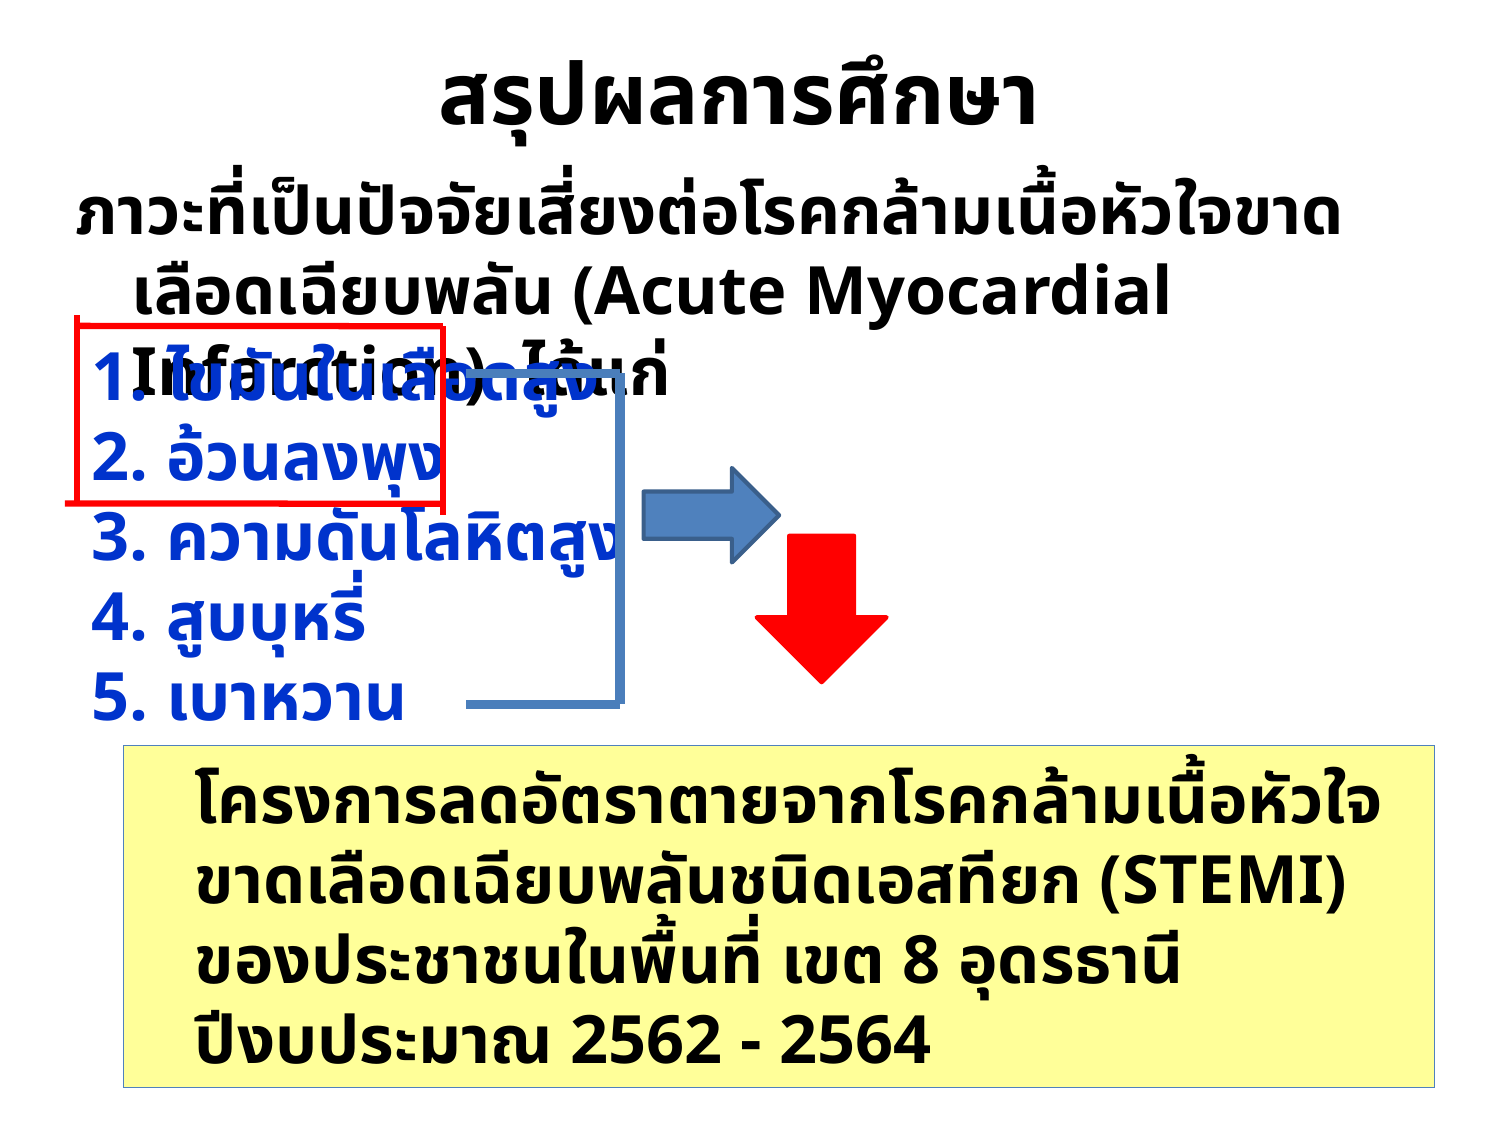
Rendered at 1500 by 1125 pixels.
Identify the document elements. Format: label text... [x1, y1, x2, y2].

text_box 1. ไขมันในเลือดสูง 2. อ้วนลงพุง 3. ความดันโลหิตสูง 4. สูบบุหรี่ 5. เบาหวาน [76, 326, 1125, 741]
text_box [754, 533, 889, 685]
text_box [641, 466, 782, 565]
list ภาวะที่เป็นปัจจัยเสี่ยงต่อโรคกล้ามเนื้อหัวใจขาดเลือดเฉียบพลัน (Acute Myocardial Infarction) ได้แก่ [60, 160, 1445, 784]
text_box โครงการลดอัตราตายจากโรคกล้ามเนื้อหัวใจขาดเลือดเฉียบพลันชนิดเอสทียก (STEMI) ของประชาชนในพื้นที่ เขต 8 อุดรธานี ปีงบประมาณ 2562 - 2564 [123, 745, 1435, 1088]
title สรุปผลการศึกษา [64, 30, 1415, 149]
